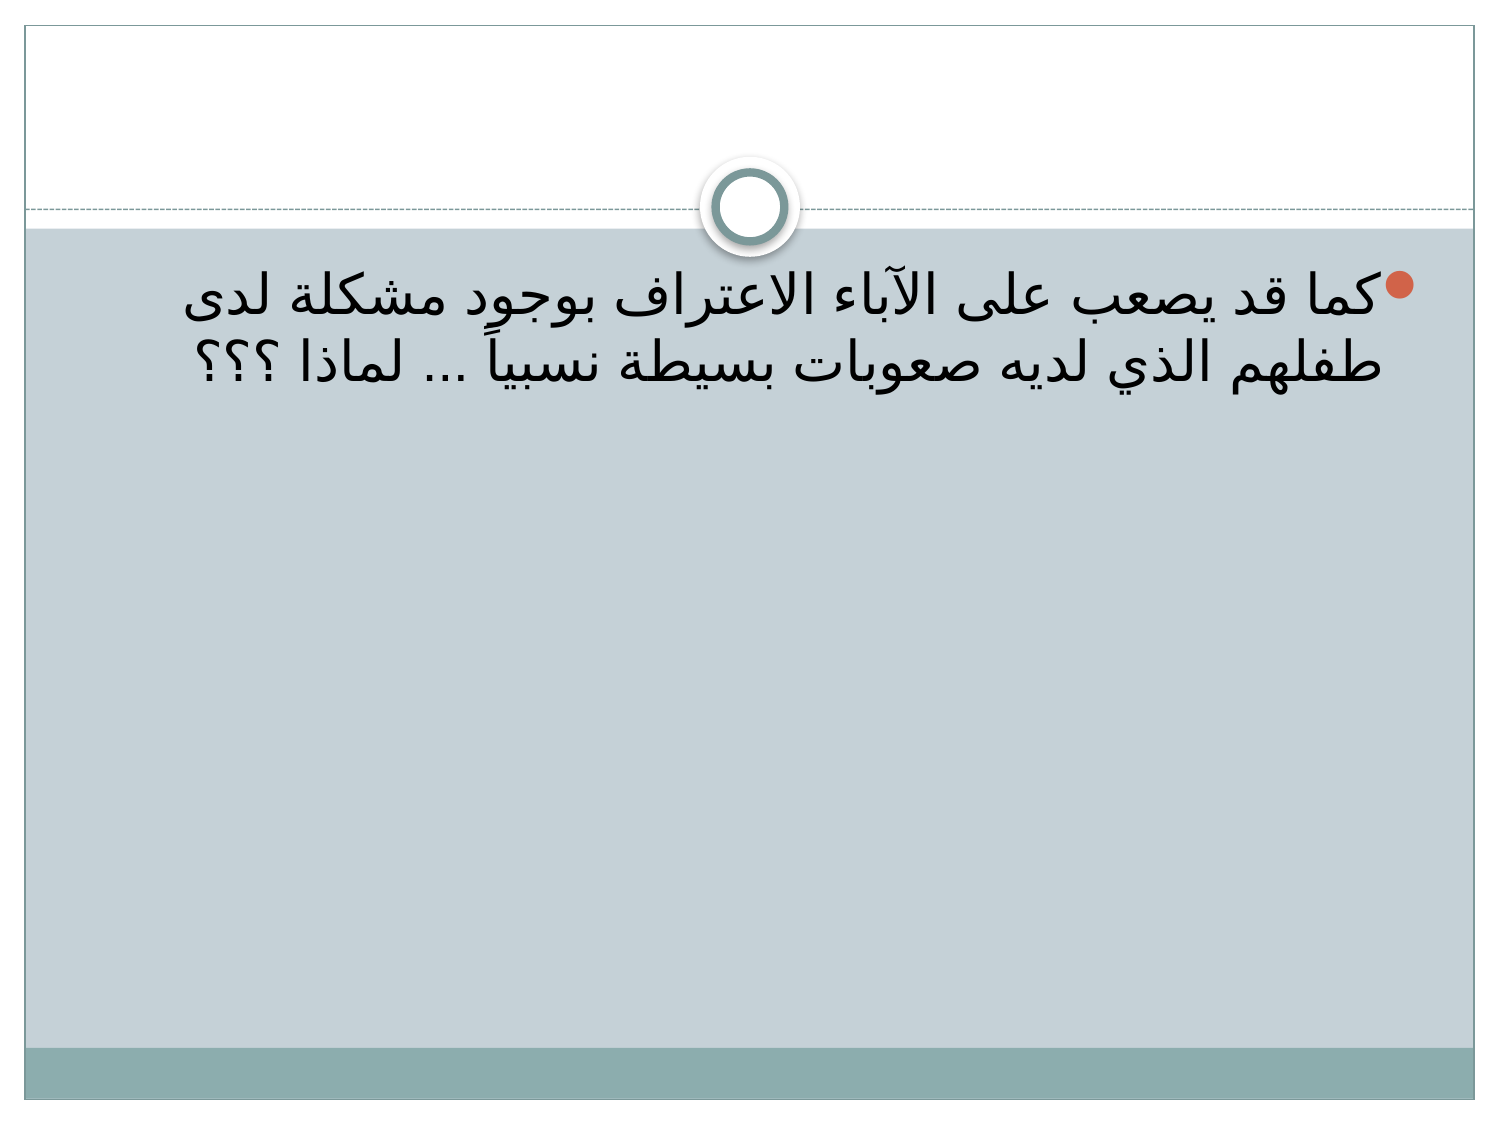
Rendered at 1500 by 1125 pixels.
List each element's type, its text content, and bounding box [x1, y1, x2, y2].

list كما قد يصعب على الآباء الاعتراف بوجود مشكلة لدى طفلهم الذي لديه صعوبات بسيطة نسبياً ... لماذا ؟؟؟ [49, 250, 1445, 1001]
